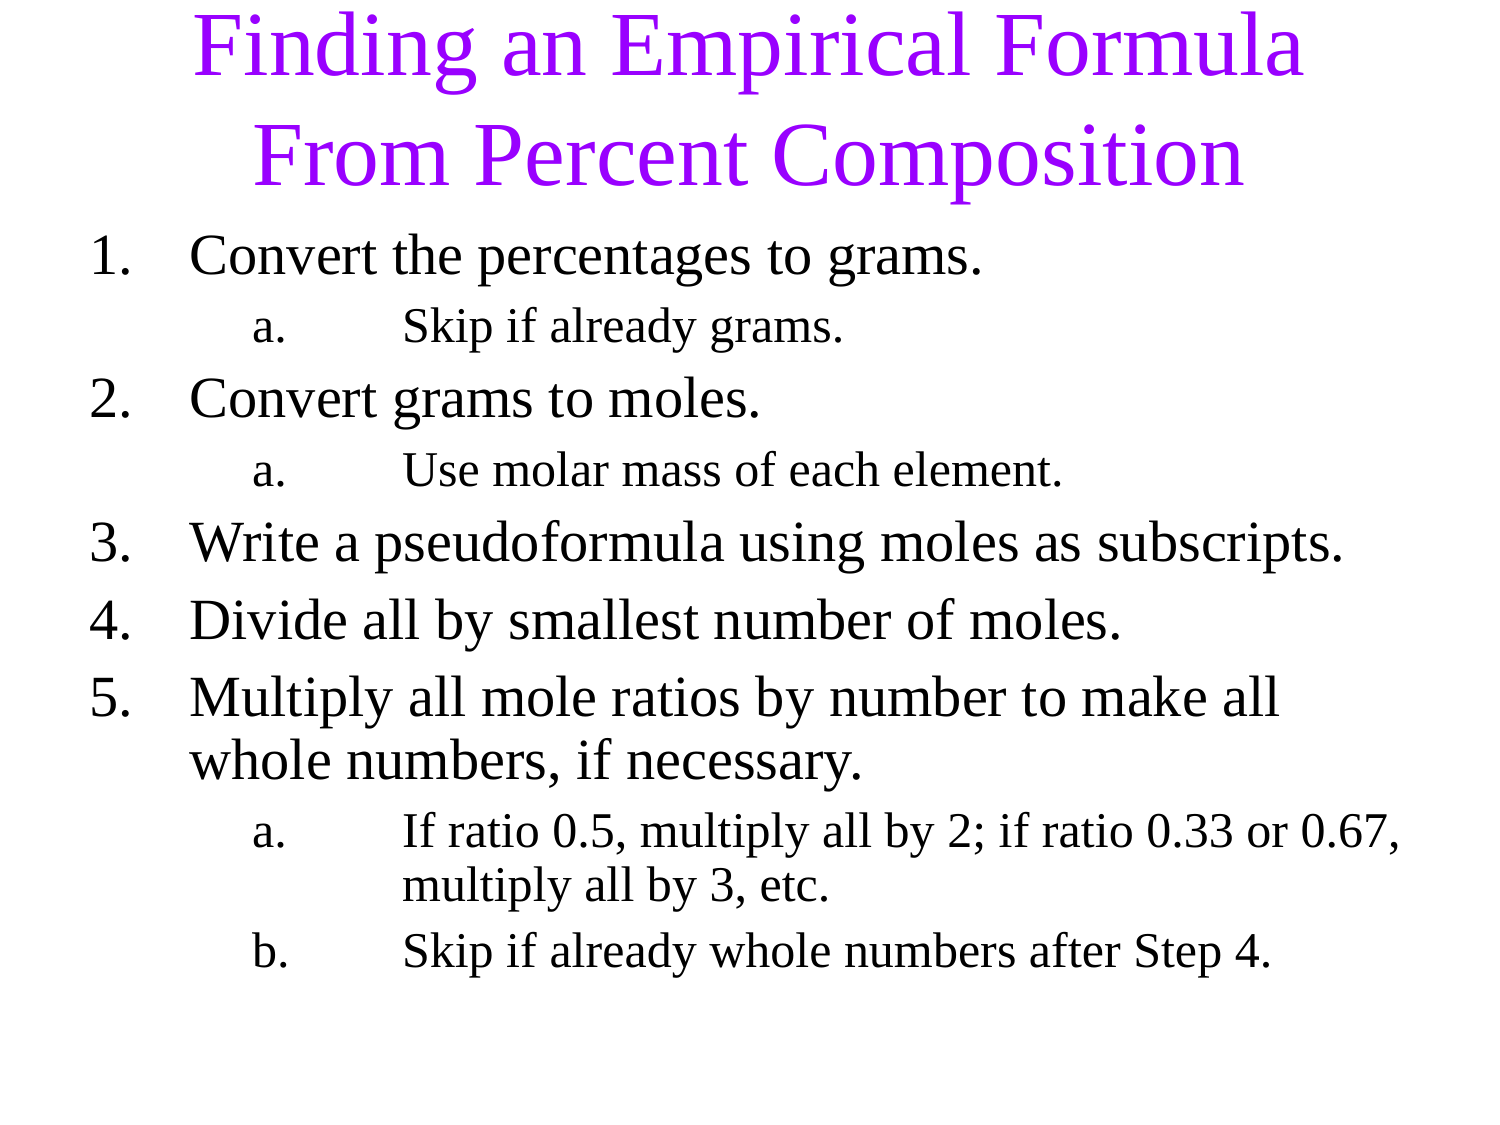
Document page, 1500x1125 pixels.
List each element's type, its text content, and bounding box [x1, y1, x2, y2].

text_box Finding an Empirical Formula From Percent Composition [112, 0, 1388, 188]
text_box 1. Convert the percentages to grams. a. Skip if already grams. 2. Convert grams to moles. a. Use molar mass of each element. 3. Write a pseudoformula using moles as subscripts. 4. Divide all by smallest number of moles. 5. Multiply all mole ratios by number to make all whole numbers, if necessary. a. If ratio 0.5, multiply all by 2; if ratio 0.33 or 0.67, multiply all by 3, etc. b. Skip if already whole numbers after Step 4. [74, 216, 1450, 1054]
